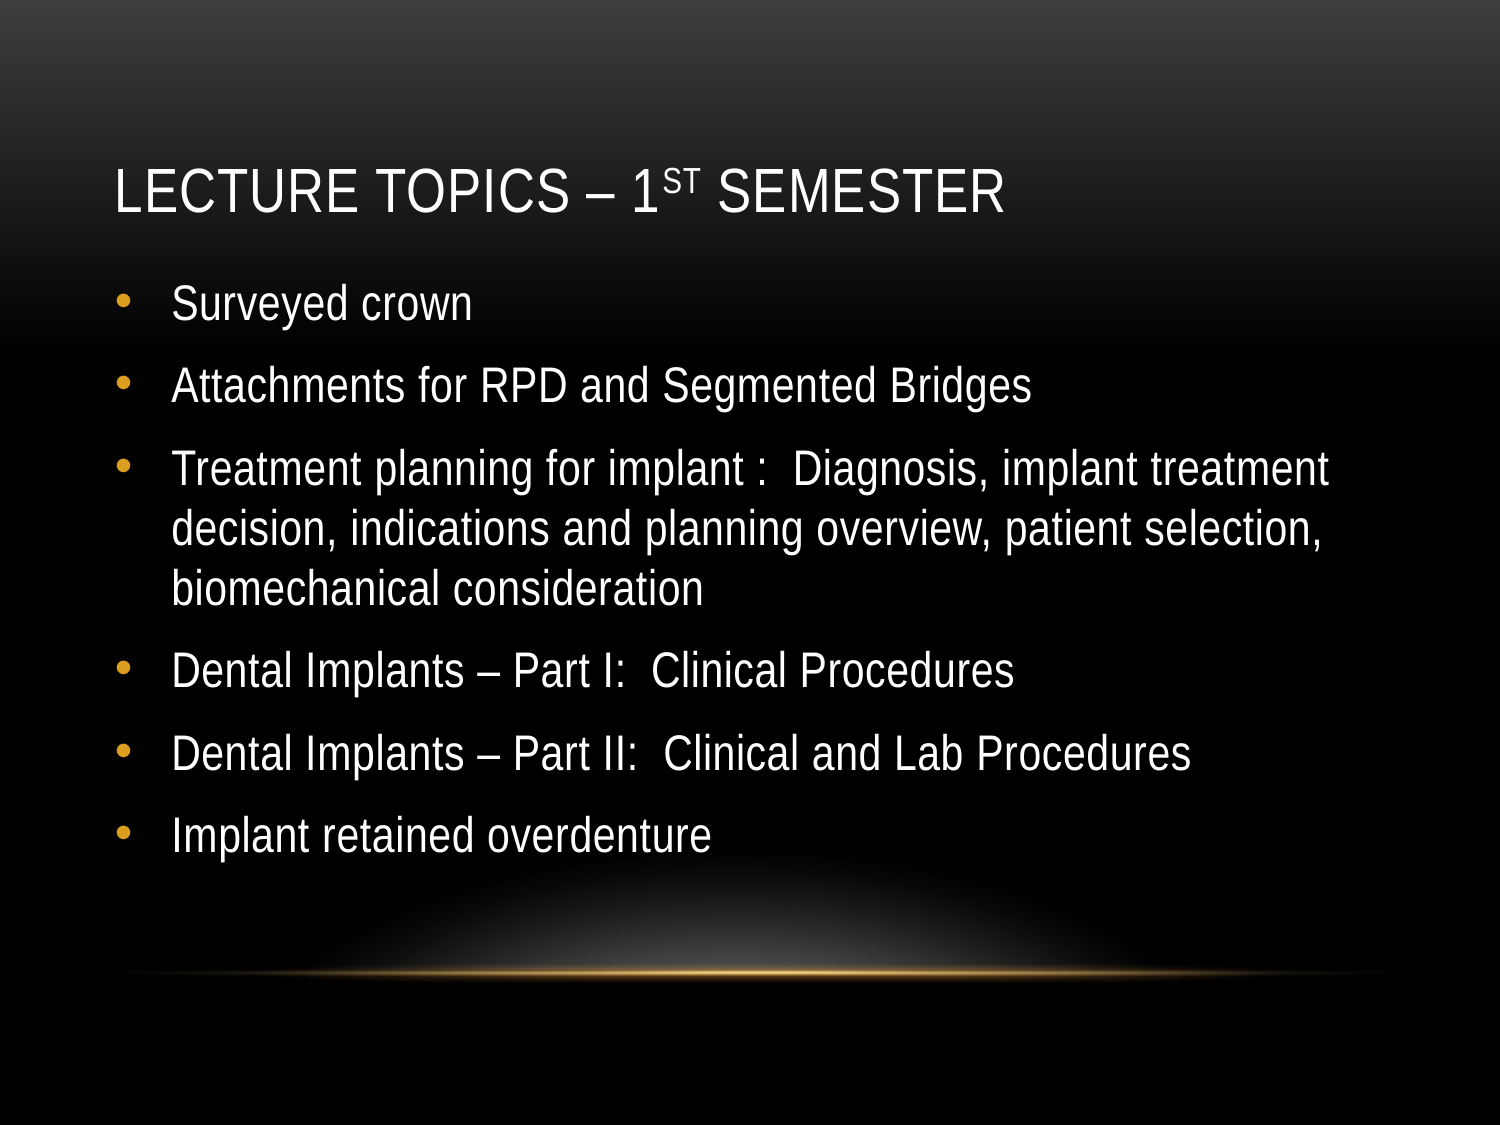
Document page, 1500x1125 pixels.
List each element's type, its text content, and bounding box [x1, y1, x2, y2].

title Lecture topics – 1st Semester [99, 45, 1400, 233]
picture [0, 0, 1500, 1125]
list Surveyed crown Attachments for RPD and Segmented Bridges Treatment planning for implant : Diagnosis, implant treatment decision, indications and planning overview, patient selection, biomechanical consideration Dental Implants – Part I: Clinical Procedures Dental Implants – Part II: Clinical and Lab Procedures Implant retained overdenture [99, 262, 1400, 1013]
